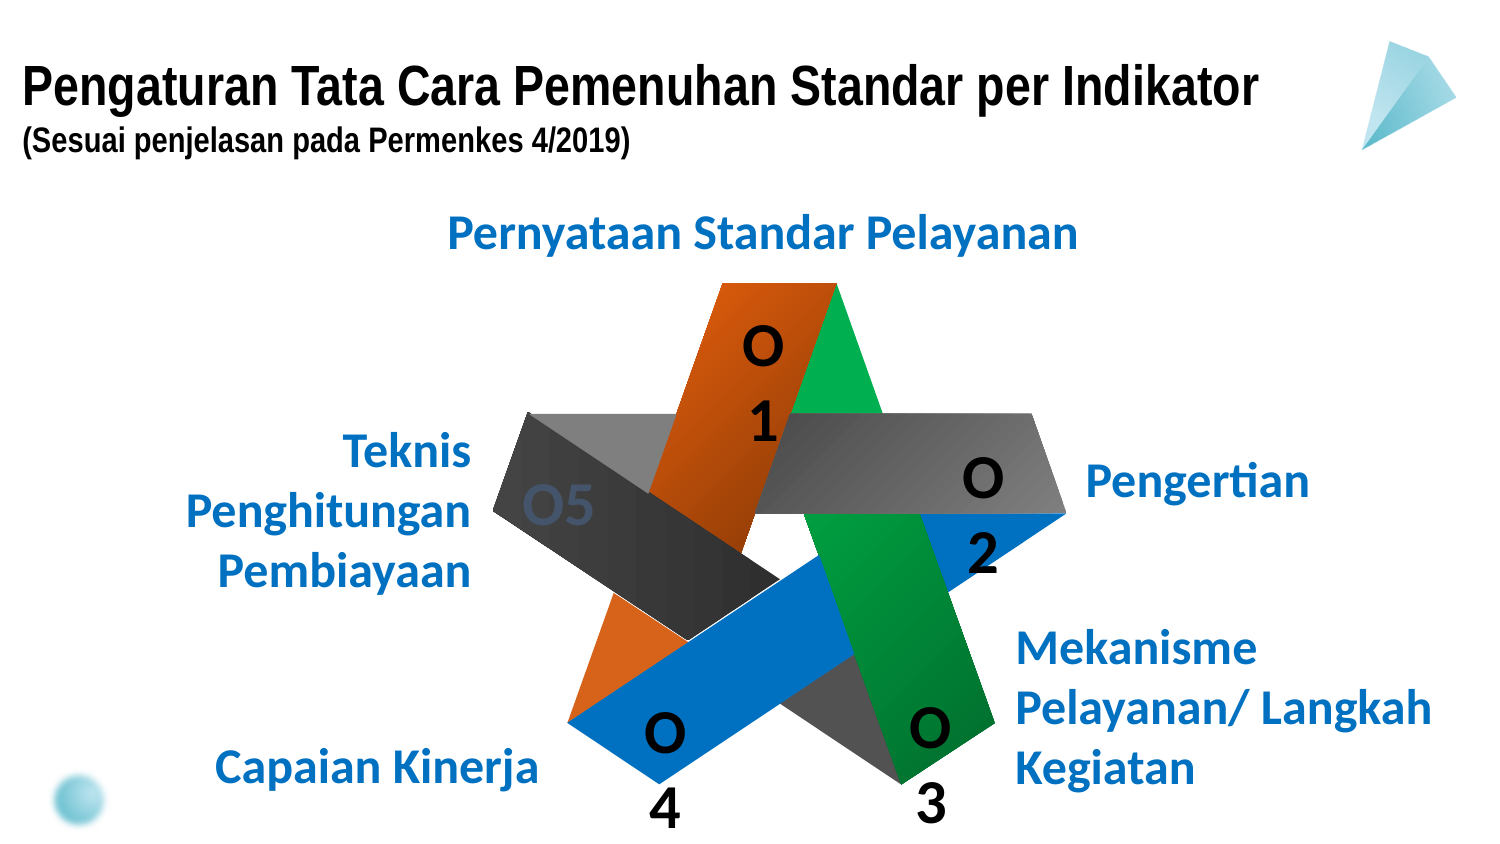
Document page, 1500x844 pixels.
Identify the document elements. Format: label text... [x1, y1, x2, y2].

text_box Teknis Penghitungan Pembiayaan [67, 409, 472, 605]
picture [1332, 20, 1465, 137]
text_box Pernyataan Standar Pelayanan [341, 192, 1185, 268]
text_box Pengertian [1085, 439, 1450, 515]
text_box Pengaturan Tata Cara Pemenuhan Standar per Indikator (Sesuai penjelasan pada Permenkes 4/2019) [7, 41, 1415, 211]
picture [45, 766, 118, 834]
text_box Mekanisme Pelayanan/ Langkah Kegiatan [1015, 606, 1486, 802]
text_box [492, 282, 1067, 785]
text_box Capaian Kinerja [18, 725, 540, 801]
